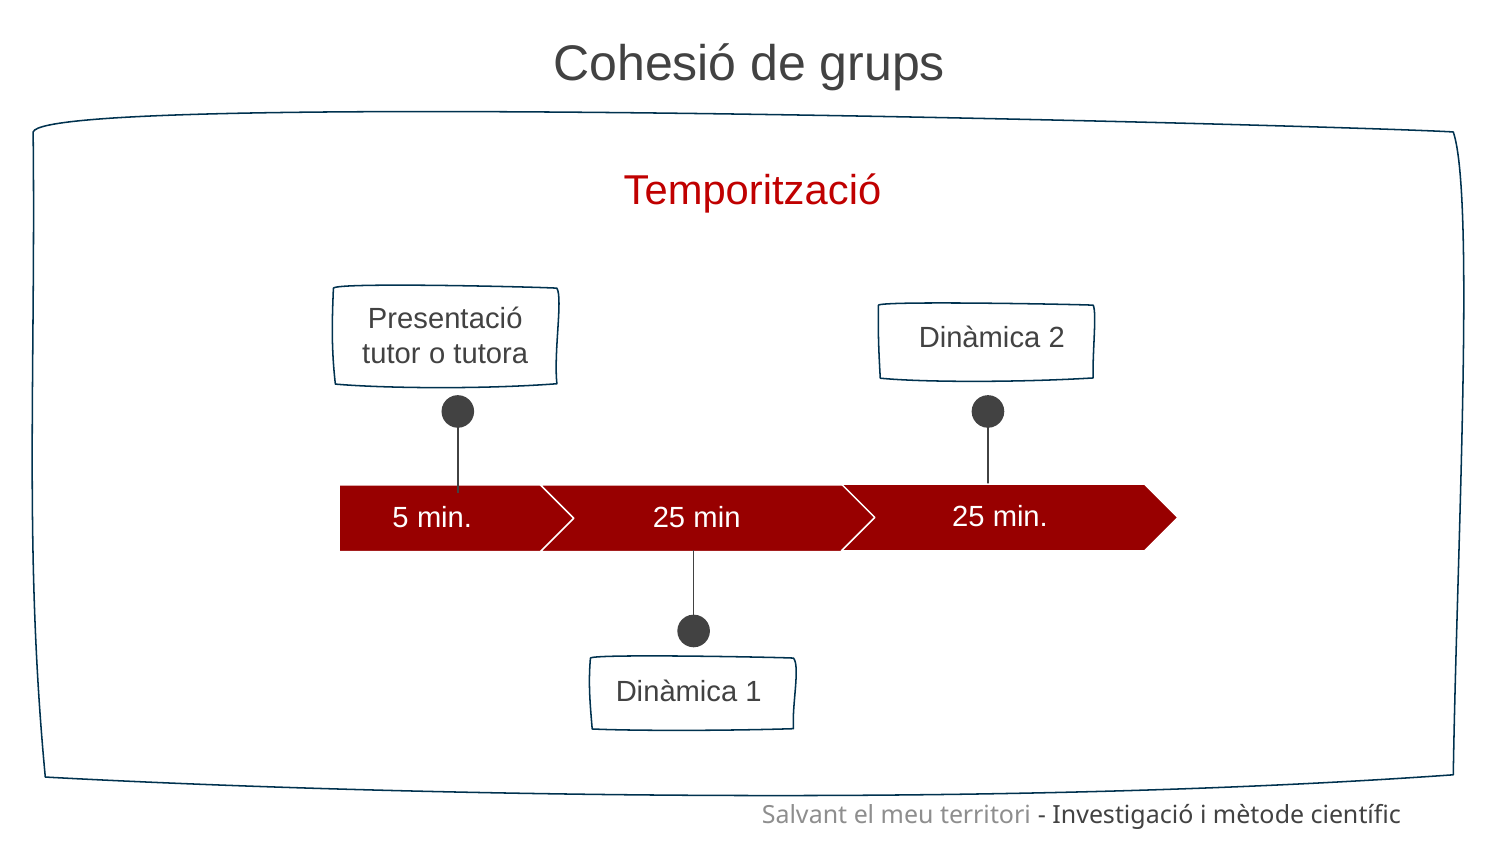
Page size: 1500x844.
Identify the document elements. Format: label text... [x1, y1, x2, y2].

text_box [339, 484, 356, 552]
list Dinàmica 1 [535, 657, 822, 731]
list Presentació tutor o tutora [331, 284, 559, 389]
text_box [1108, 484, 1178, 551]
text_box [32, 111, 1464, 790]
text_box [805, 484, 874, 552]
text_box [441, 395, 475, 428]
text_box [971, 395, 1005, 427]
text_box [508, 484, 572, 552]
text_box [540, 484, 588, 552]
list 25 min [588, 476, 805, 554]
text_box [677, 615, 710, 648]
text_box Salvant el meu territori - Investigació i mètode científic [88, 790, 1417, 844]
title Cohesió de grups [0, 20, 1499, 106]
text_box Dinàmica 2 [867, 303, 1095, 388]
list 5 min. [356, 476, 508, 554]
text_box Temporització [88, 147, 1417, 234]
text_box [841, 484, 892, 551]
text_box 25 min. [892, 476, 1108, 554]
